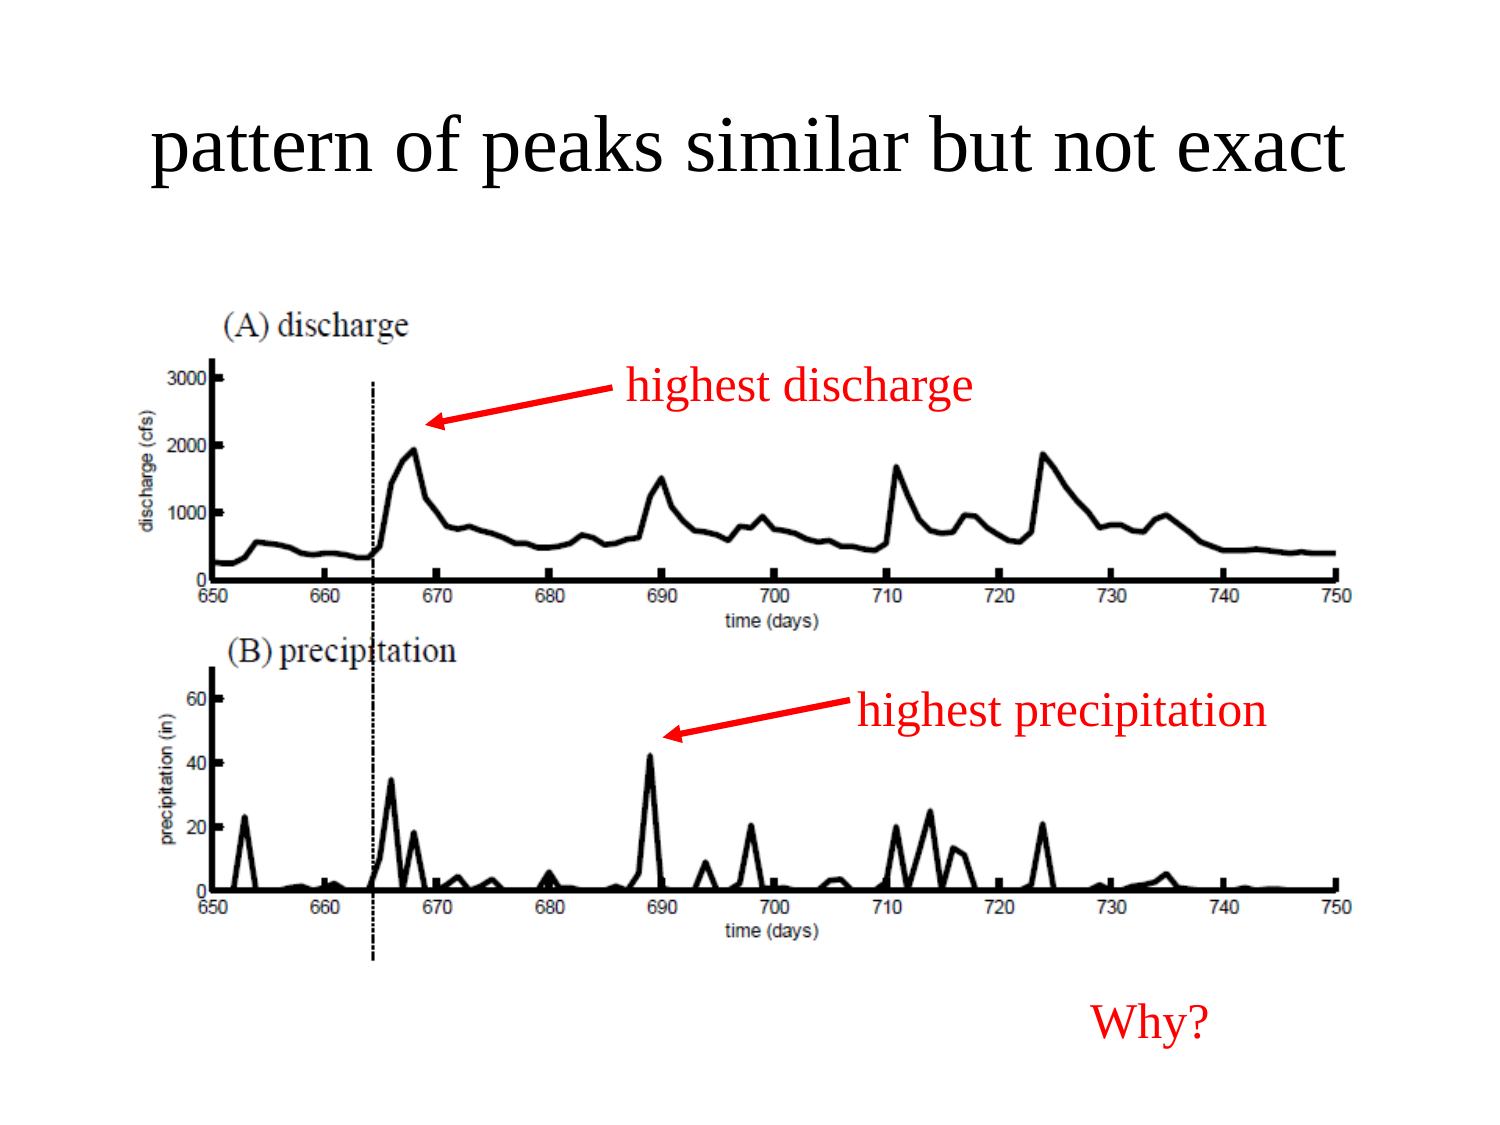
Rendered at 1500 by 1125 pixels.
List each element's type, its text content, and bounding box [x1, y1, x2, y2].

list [130, 295, 1369, 972]
title pattern of peaks similar but not exact [75, 45, 1425, 233]
text_box Why? [849, 949, 1450, 1088]
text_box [424, 387, 613, 426]
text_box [662, 699, 851, 738]
